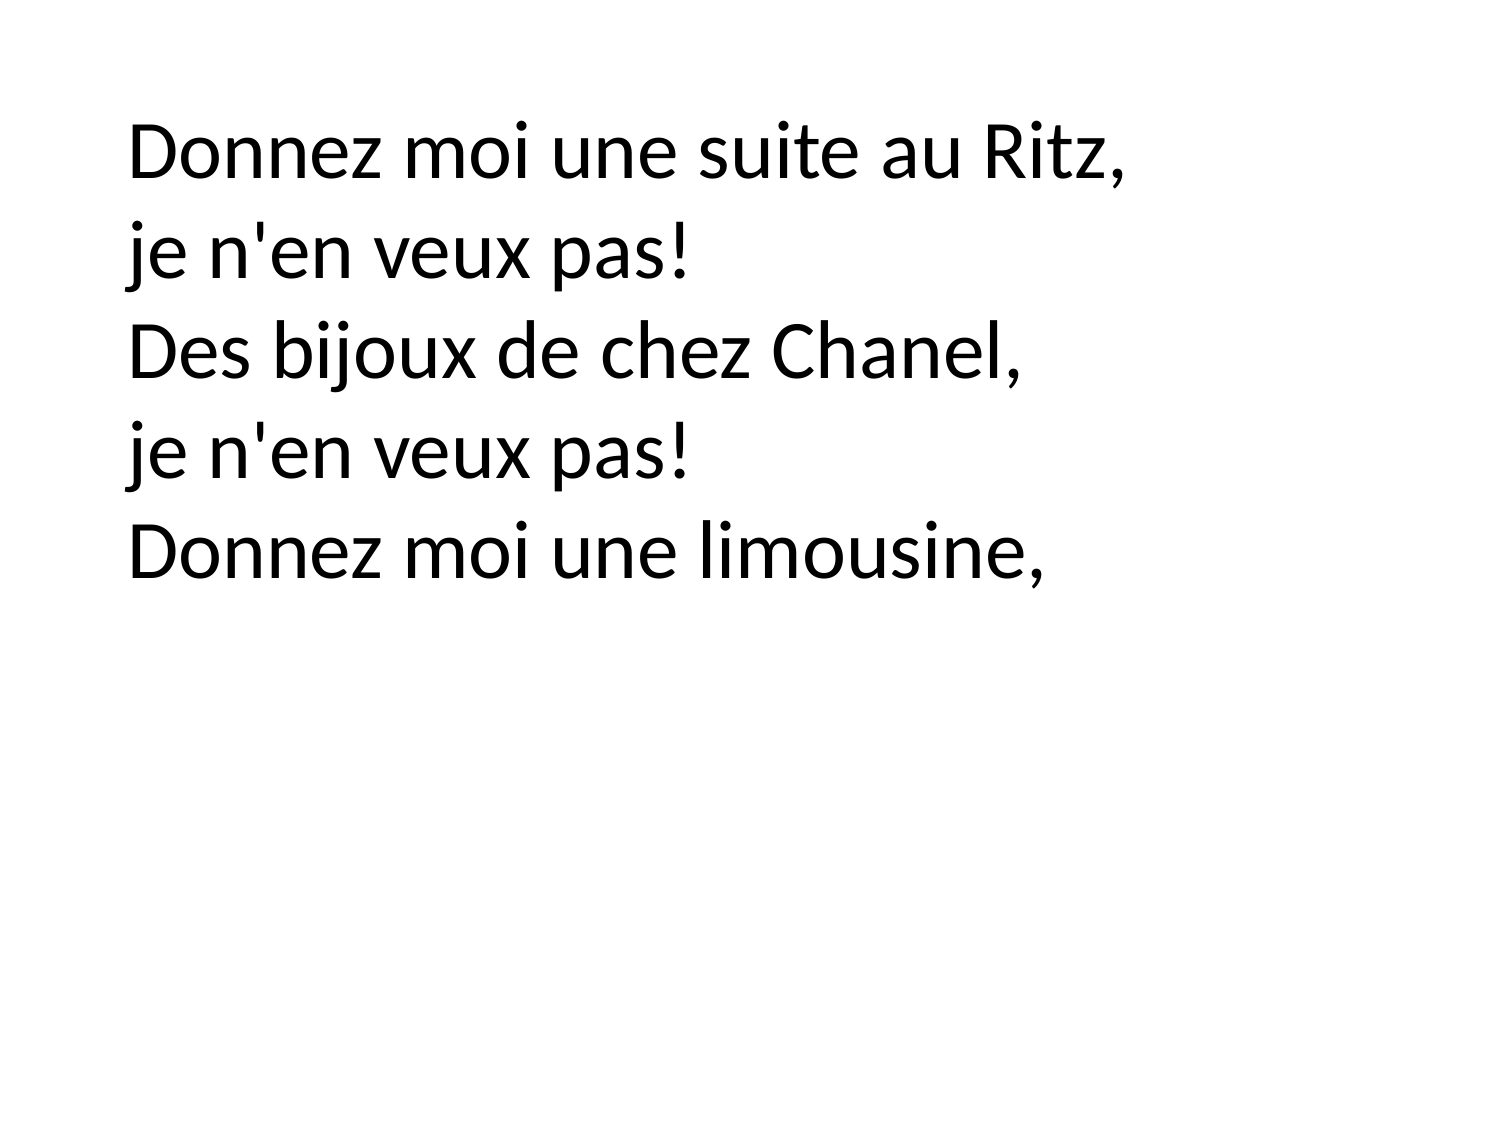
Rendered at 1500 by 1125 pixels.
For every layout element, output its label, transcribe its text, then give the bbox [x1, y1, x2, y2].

text_box Donnez moi une suite au Ritz, je n'en veux pas! Des bijoux de chez Chanel, je n'en veux pas! Donnez moi une limousine, [112, 87, 1238, 1103]
